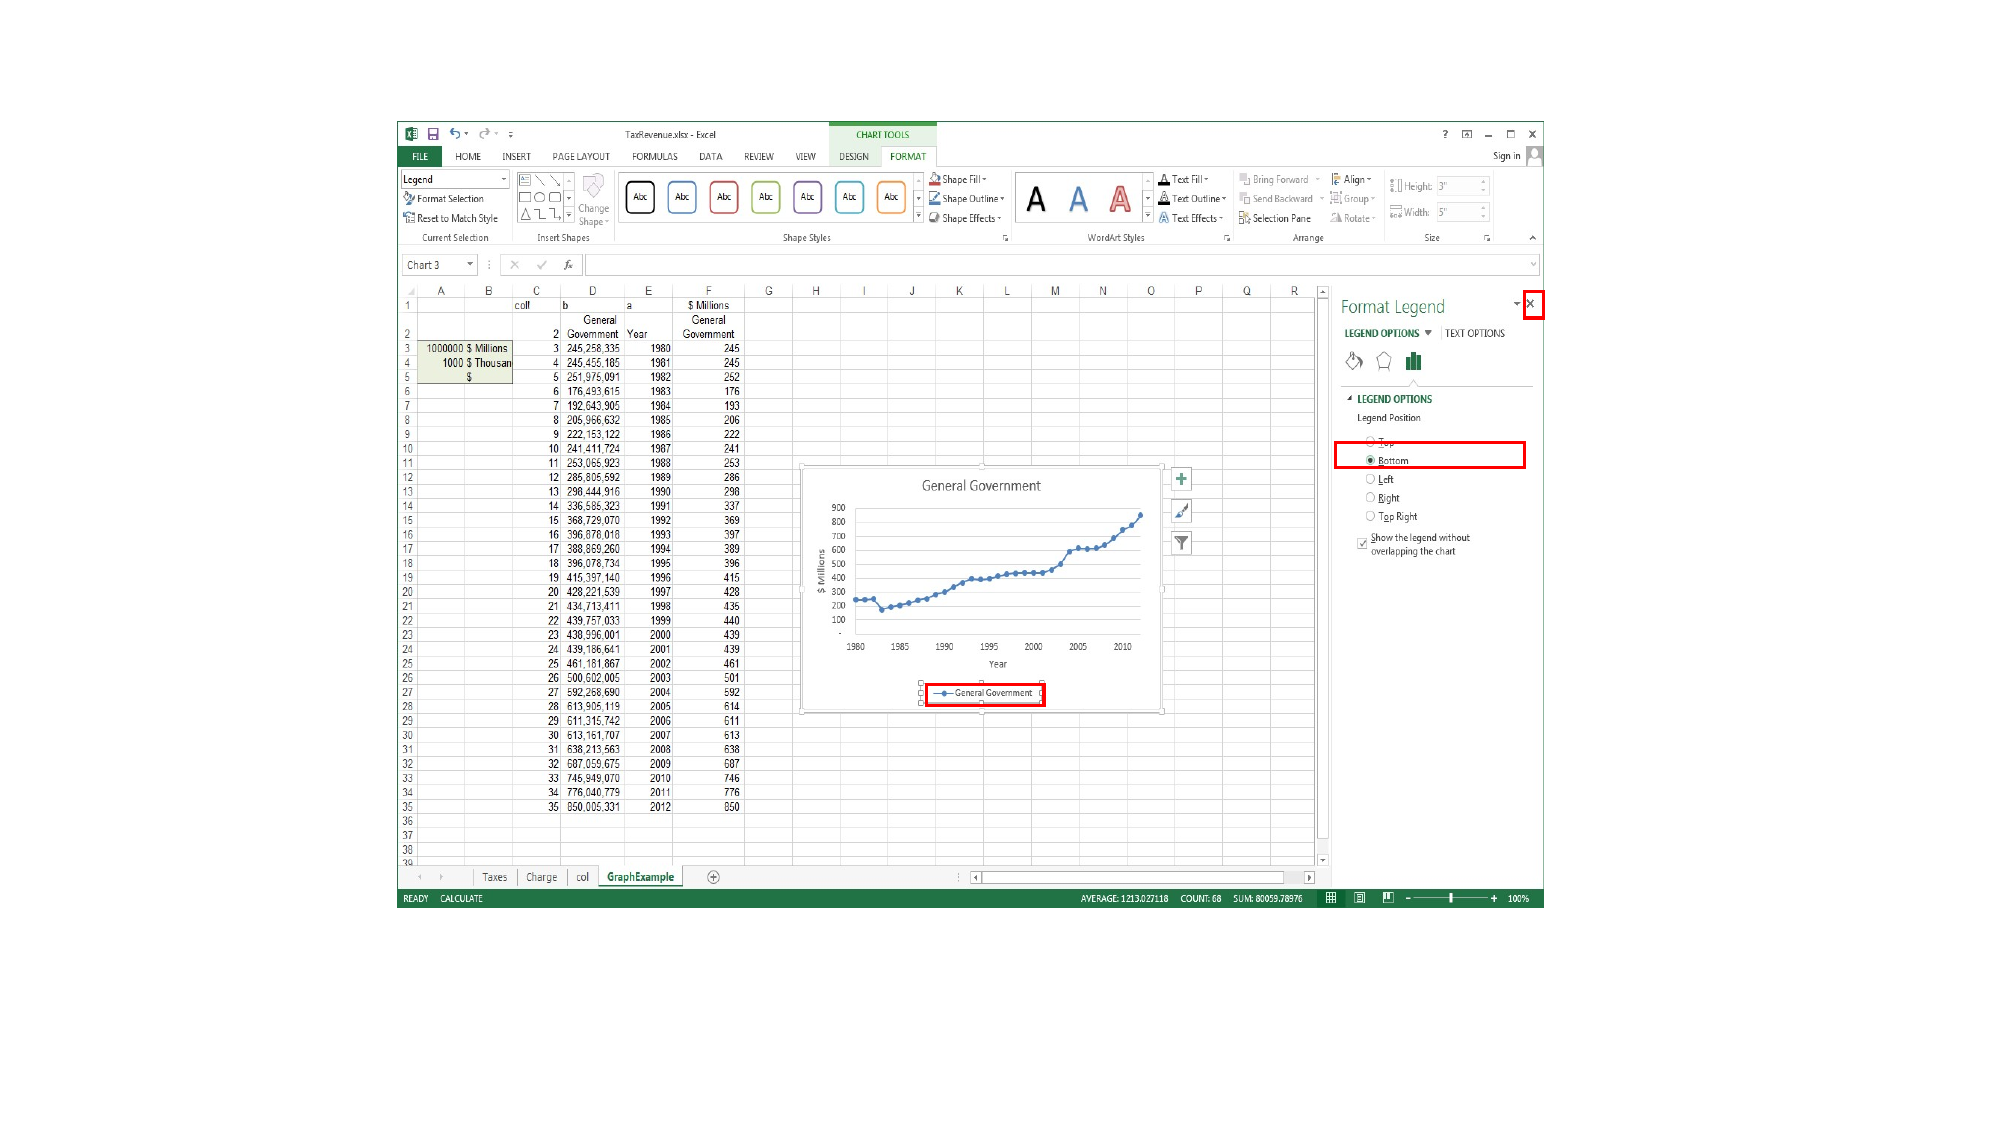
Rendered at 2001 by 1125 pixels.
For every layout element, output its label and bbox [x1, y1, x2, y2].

text_box [397, 121, 1544, 908]
